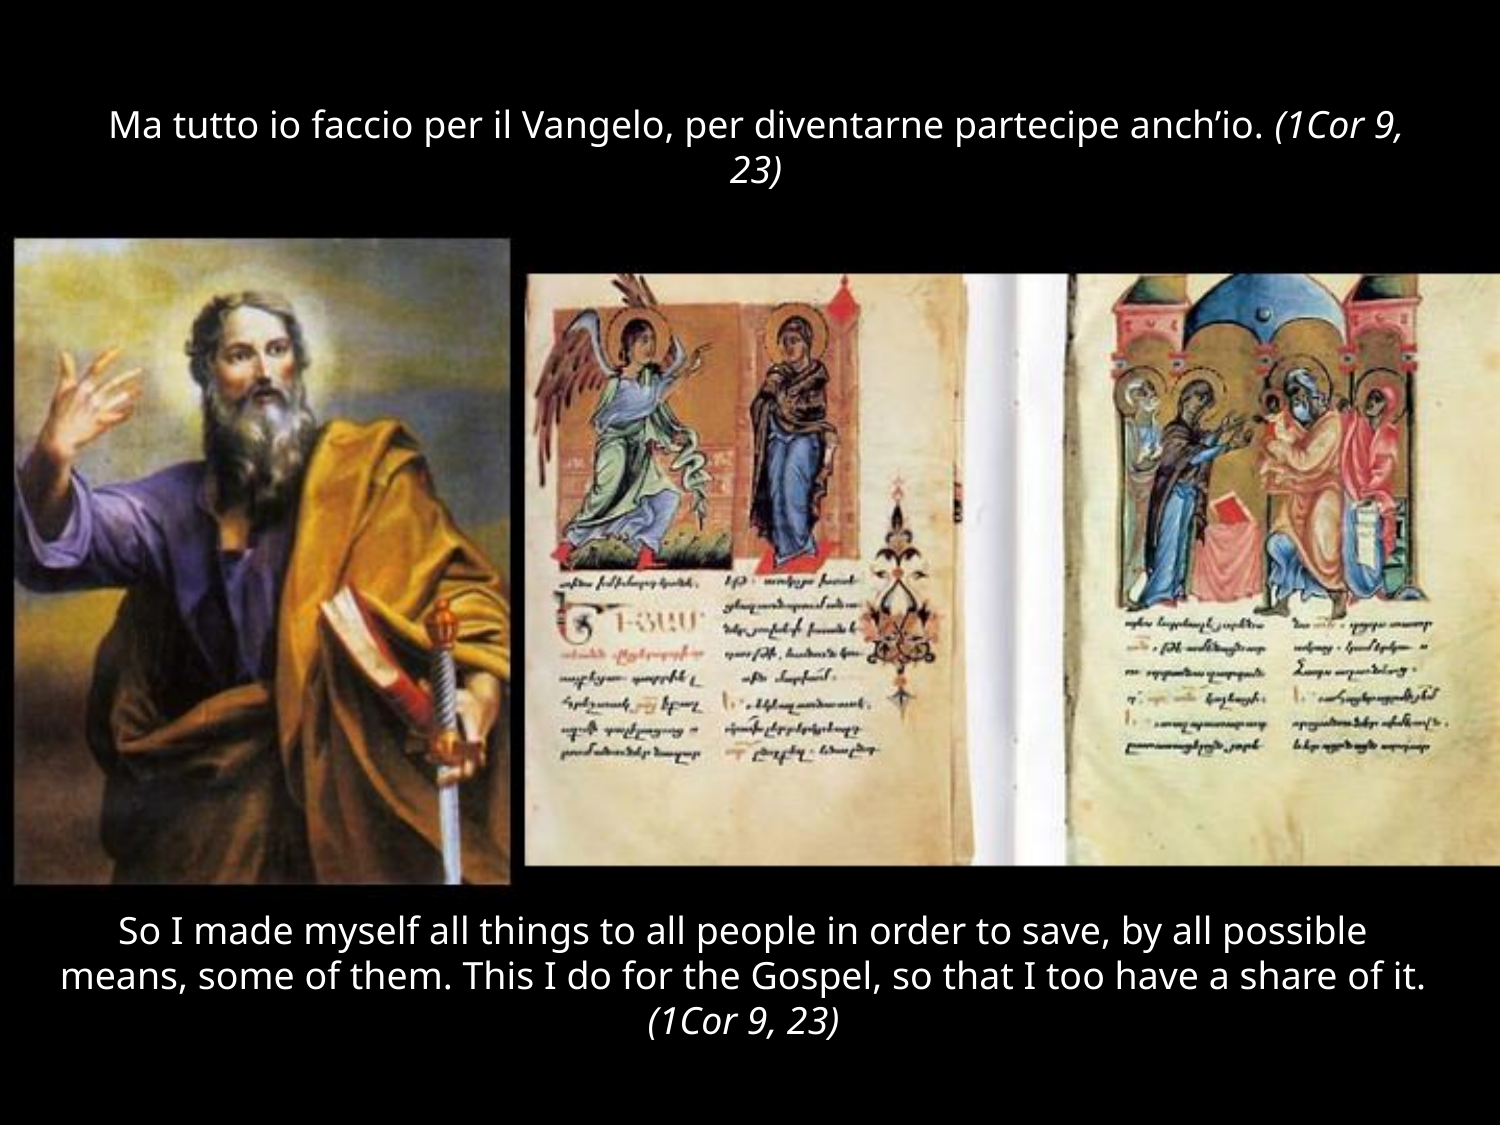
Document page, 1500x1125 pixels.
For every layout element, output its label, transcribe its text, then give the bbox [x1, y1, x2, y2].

title Ma tutto io faccio per il Vangelo, per diventarne partecipe anch’io. (1Cor 9, 23) [62, 75, 1450, 263]
picture [0, 0, 1500, 1125]
text_box So I made myself all things to all people in order to save, by all possible means, some of them. This I do for the Gospel, so that I too have a share of it. (1Cor 9, 23) [37, 899, 1450, 1050]
